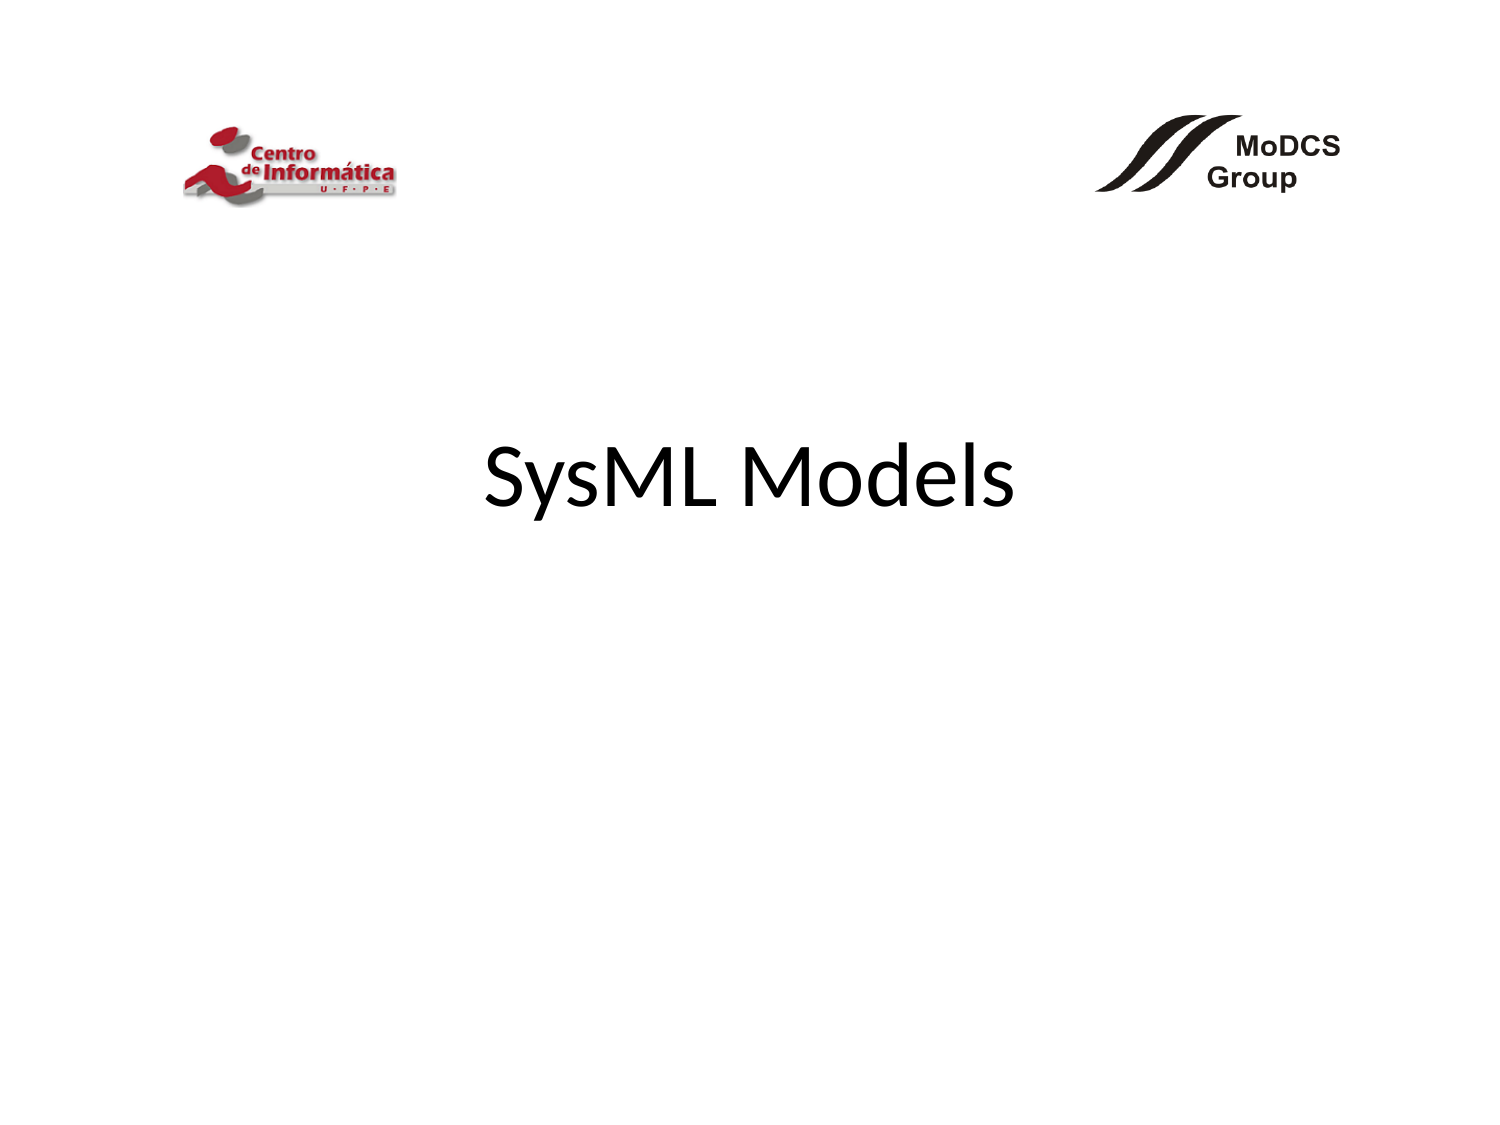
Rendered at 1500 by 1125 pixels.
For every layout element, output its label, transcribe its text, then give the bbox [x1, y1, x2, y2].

picture [1092, 113, 1342, 195]
title SysML Models [112, 349, 1388, 591]
picture [183, 125, 397, 208]
